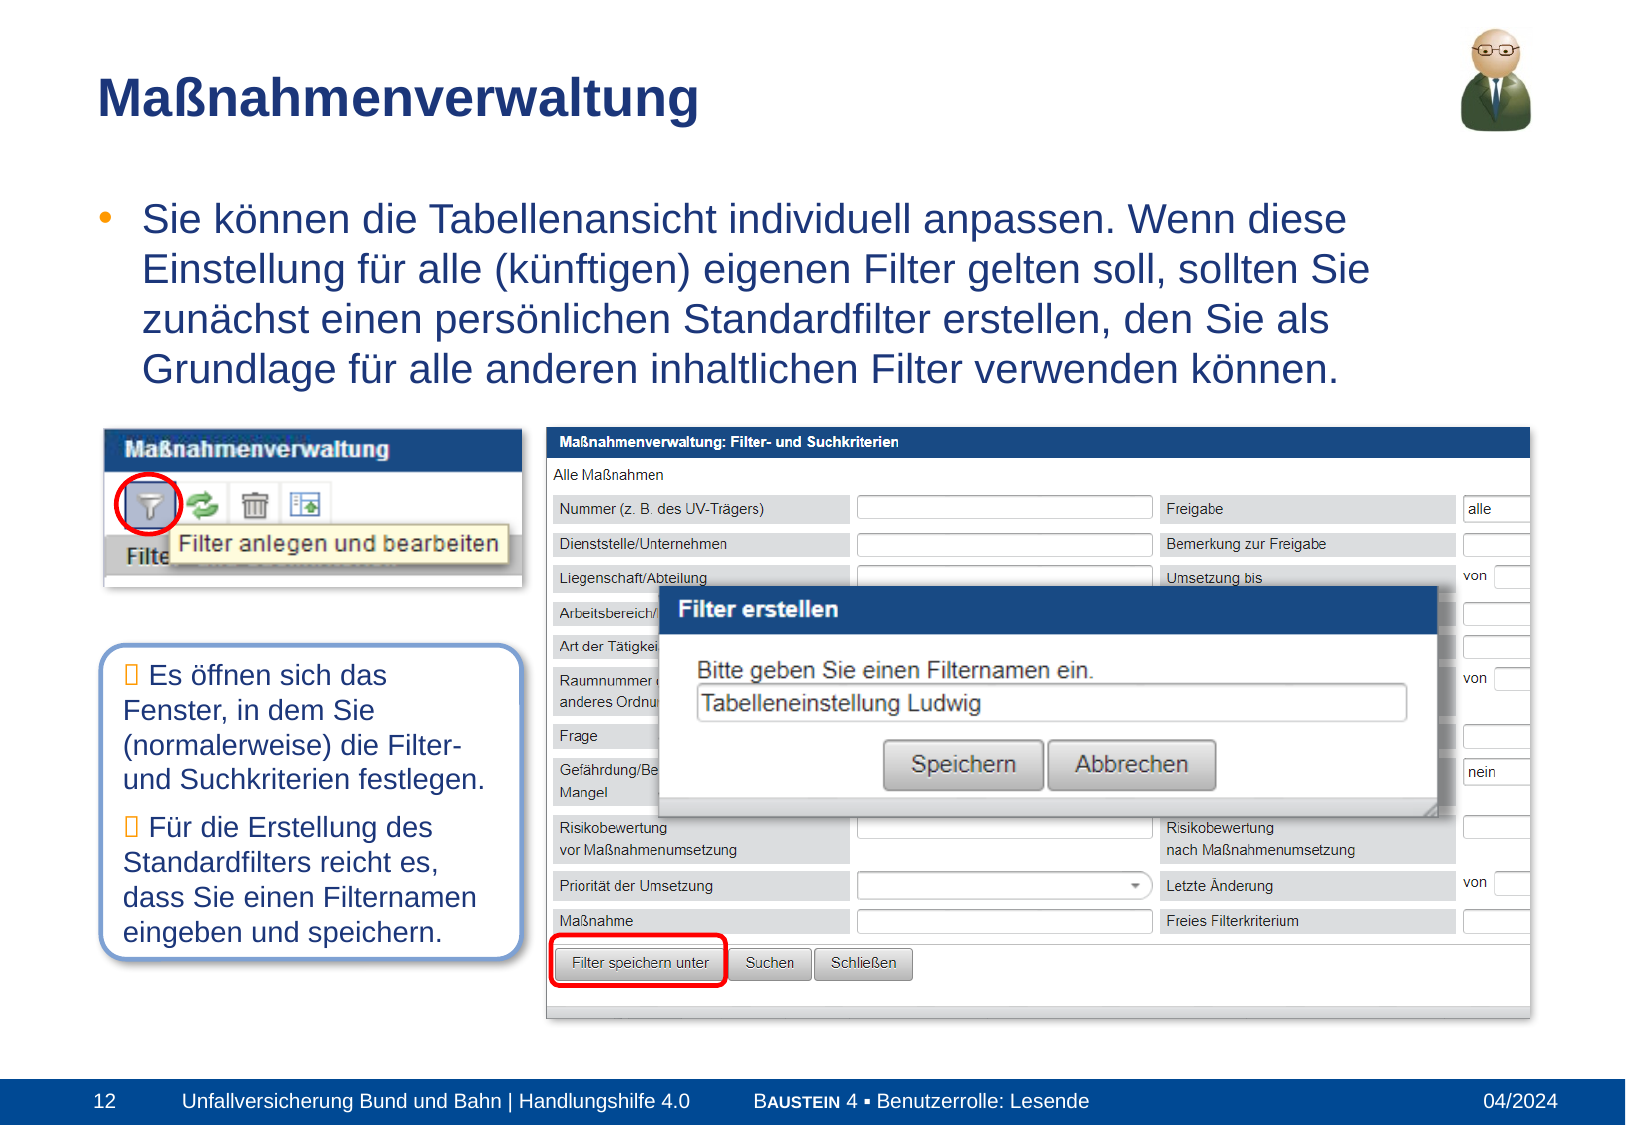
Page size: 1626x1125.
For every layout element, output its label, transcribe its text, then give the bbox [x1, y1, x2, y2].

text_box  Es öffnen sich das Fenster, in dem Sie (normalerweise) die Filter- und Suchkriterien festlegen.  Für die Erstellung des Standardfilters reicht es, dass Sie einen Filternamen eingeben und speichern. [100, 645, 522, 960]
list Sie können die Tabellenansicht individuell anpassen. Wenn diese Einstellung für alle (künftigen) eigenen Filter gelten soll, sollten Sie zunächst einen persönlichen Standardfilter erstellen, den Sie als Grundlage für alle anderen inhaltlichen Filter verwenden können. [83, 184, 1548, 398]
picture [103, 427, 522, 587]
title Maßnahmenverwaltung [82, 54, 1313, 138]
picture [1457, 27, 1534, 132]
picture [545, 427, 1530, 1019]
picture [0, 1079, 1626, 1125]
